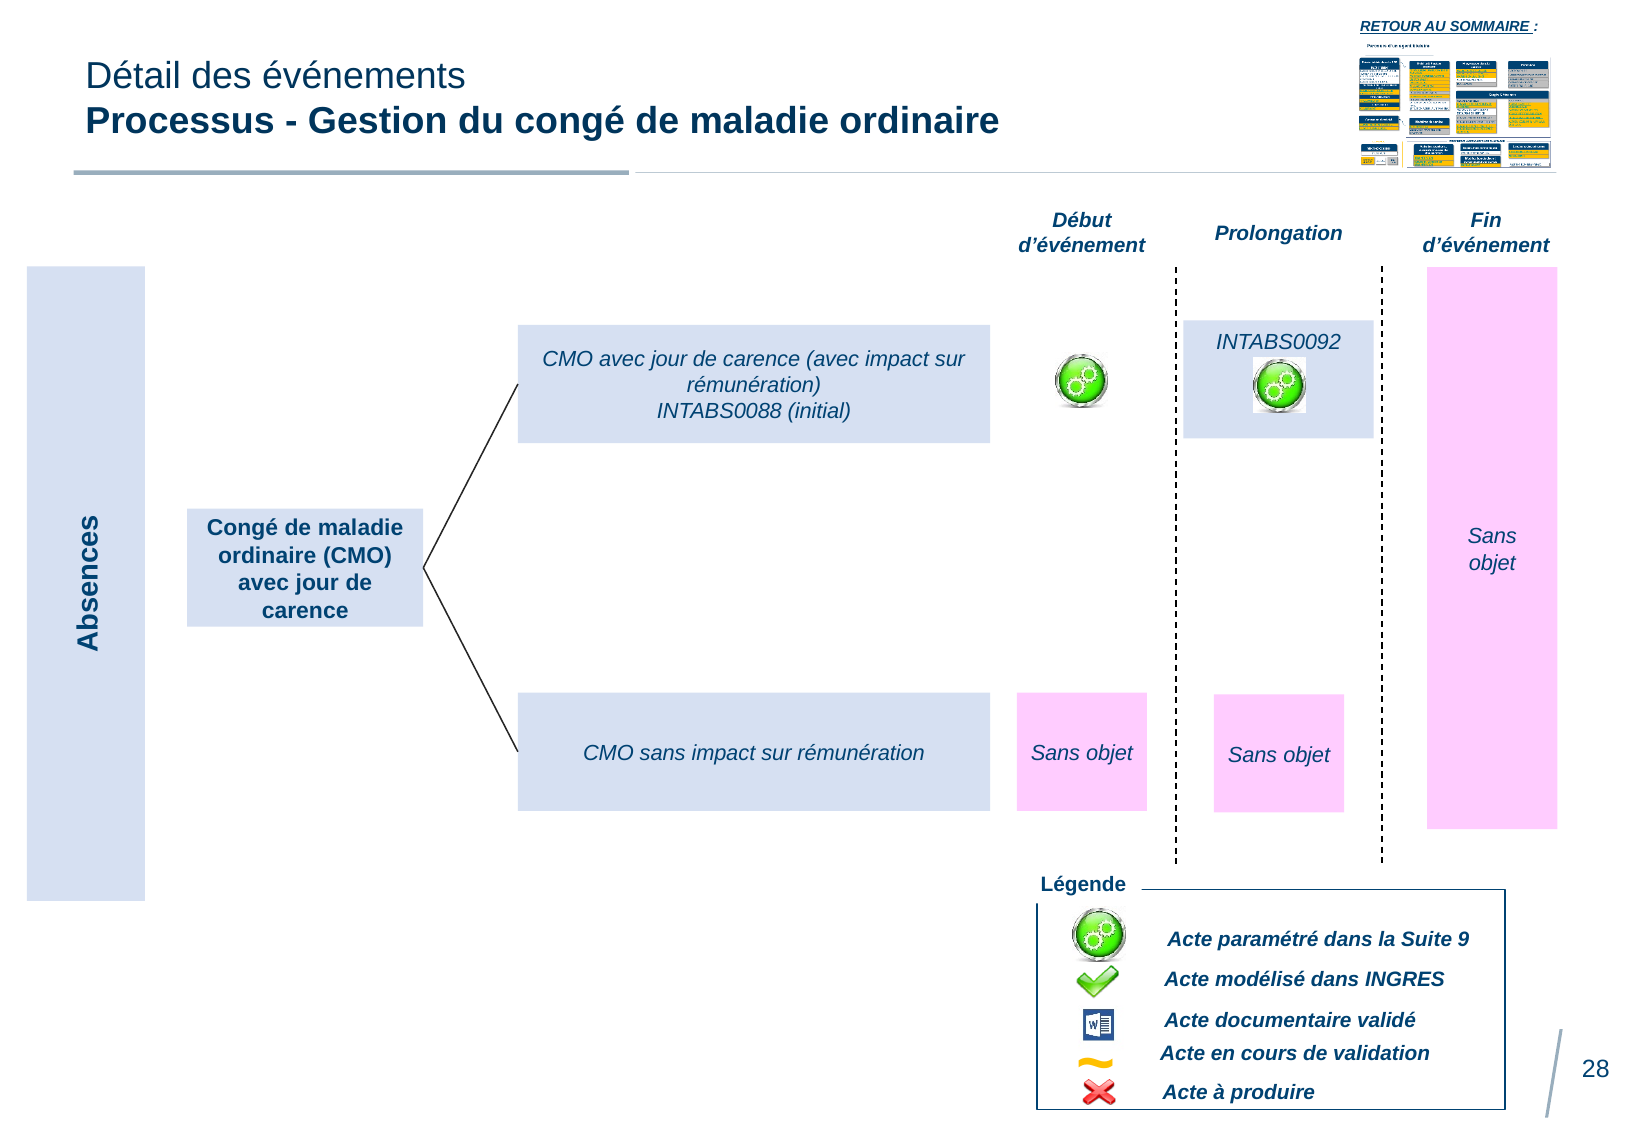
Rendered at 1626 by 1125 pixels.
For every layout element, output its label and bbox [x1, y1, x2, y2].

picture [1253, 357, 1306, 413]
picture [1359, 40, 1553, 168]
picture [1055, 352, 1108, 408]
picture [1082, 1079, 1116, 1105]
picture [1067, 906, 1128, 1055]
